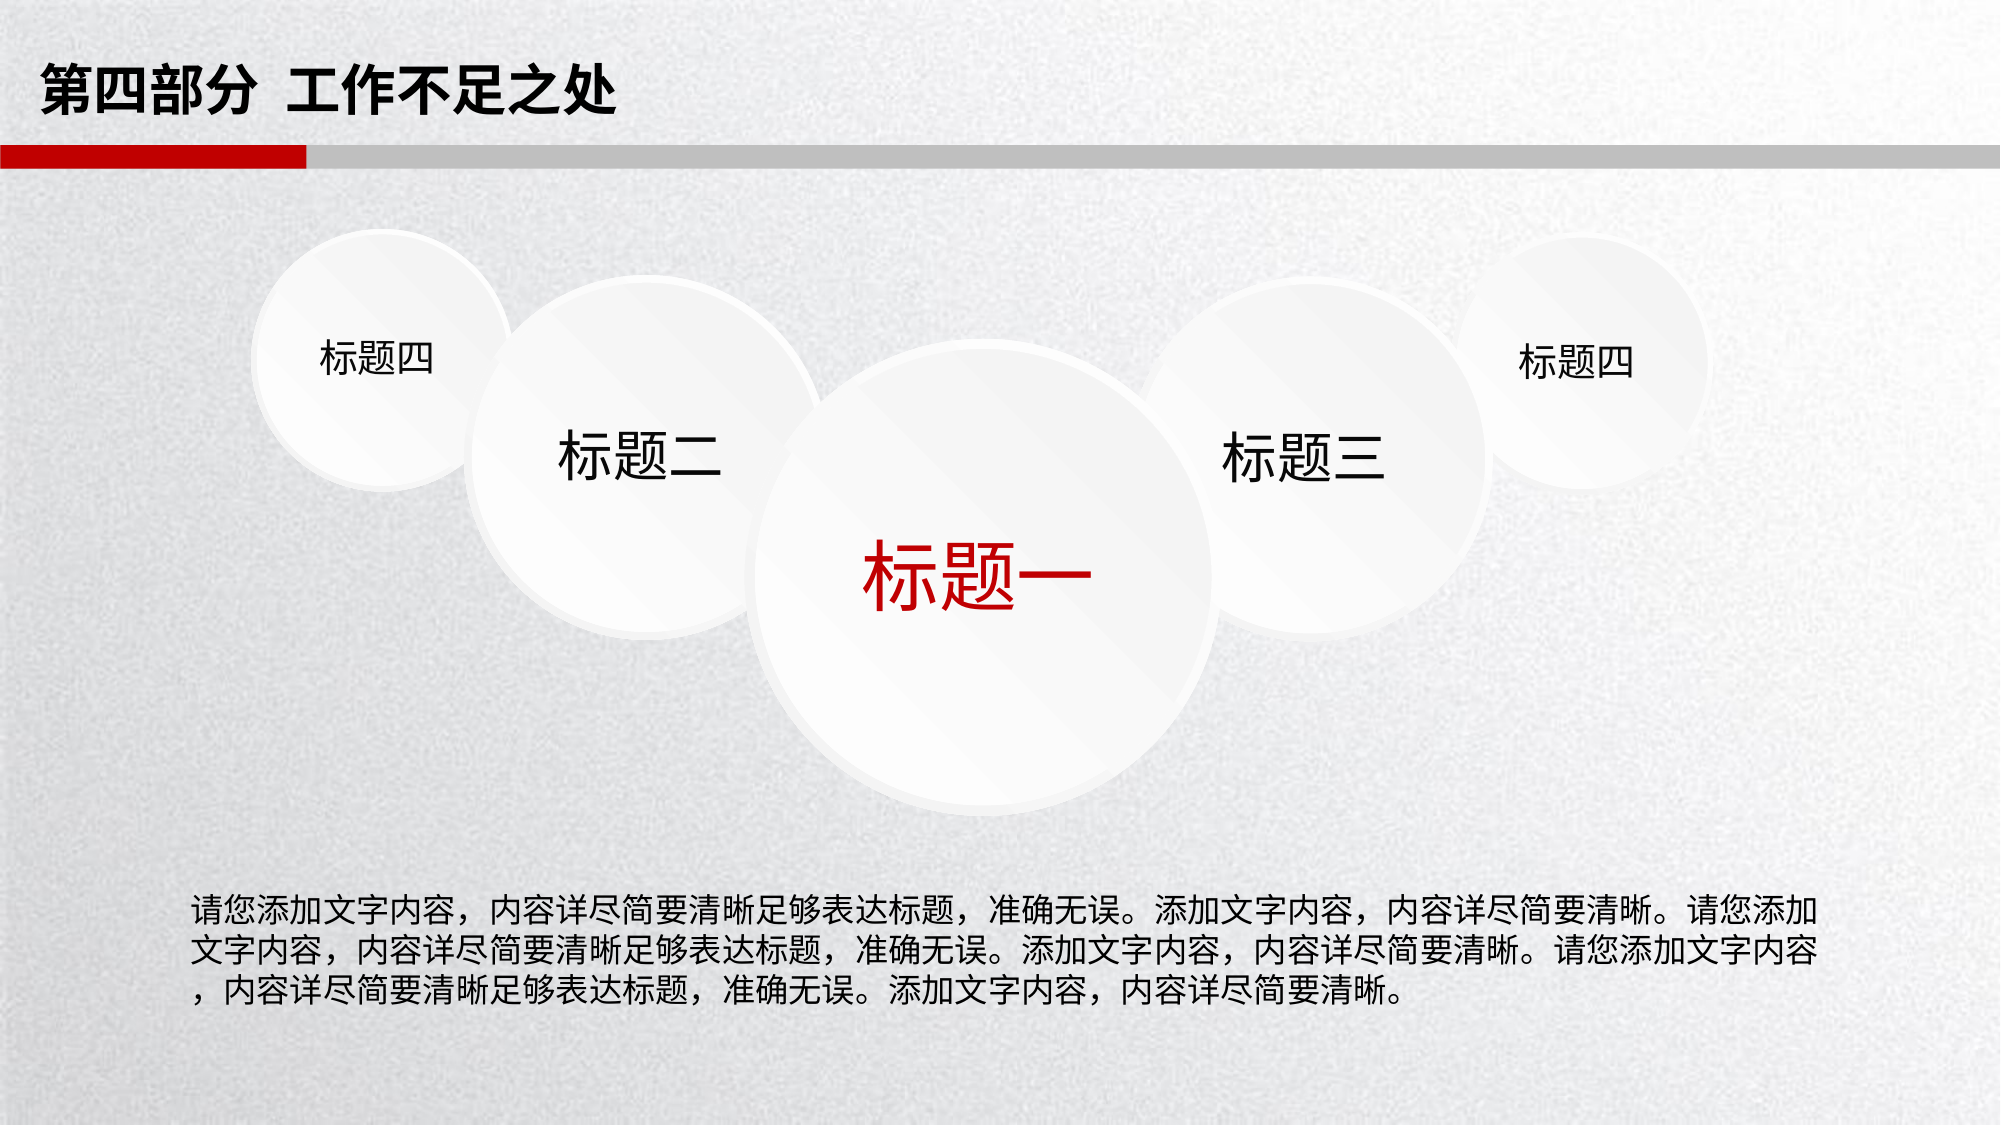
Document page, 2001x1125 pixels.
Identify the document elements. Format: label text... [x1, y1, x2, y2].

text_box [1127, 276, 1494, 642]
text_box 请您添加文字内容，内容详尽简要清晰足够表达标题，准确无误。添加文字内容，内容详尽简要清晰。请您添加 文字内容，内容详尽简要清晰足够表达标题，准确无误。添加文字内容，内容详尽简要清晰。请您添加文字内容 ，内容详尽简要清晰足够表达标题，准确无误。添加文字内容，内容详尽简要清晰。 [175, 881, 1835, 1017]
title 第四部分 工作不足之处 [23, 47, 1824, 124]
picture [0, 0, 2001, 1125]
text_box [250, 228, 514, 492]
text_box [744, 338, 1222, 816]
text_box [1450, 231, 1714, 495]
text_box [463, 274, 830, 641]
